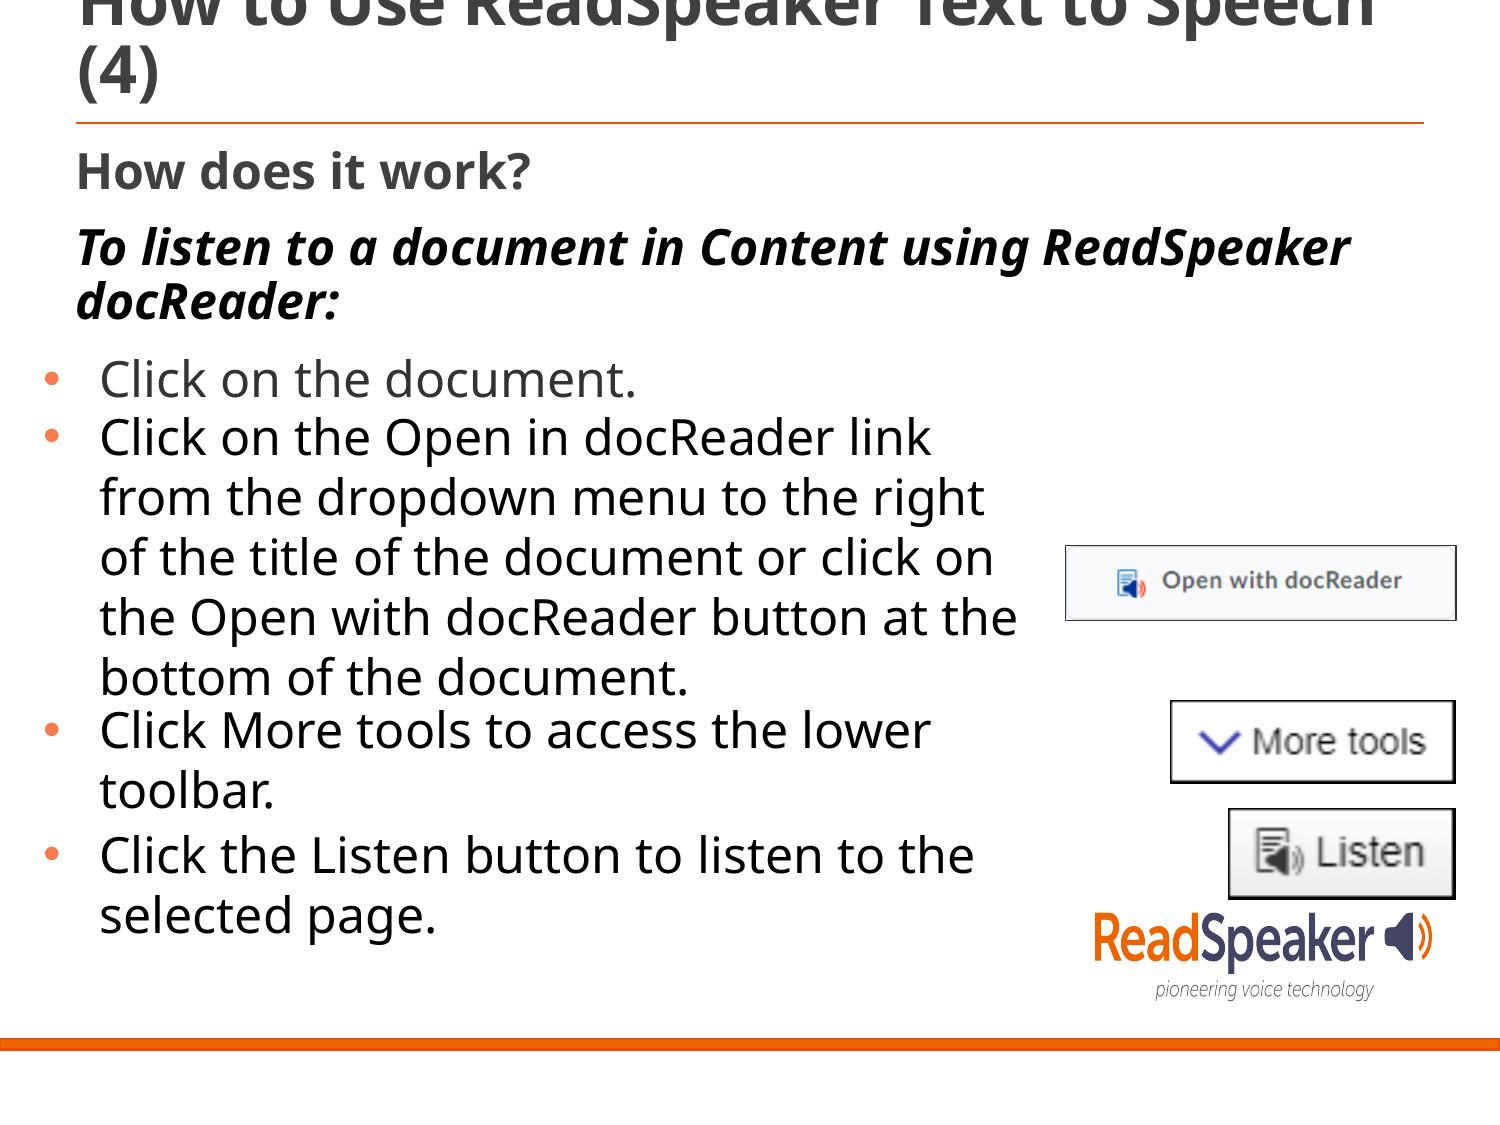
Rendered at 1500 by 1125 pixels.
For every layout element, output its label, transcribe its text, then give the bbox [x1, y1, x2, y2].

text_box Click the Listen button to listen to the selected page. [43, 823, 1066, 941]
picture [1065, 545, 1456, 621]
text_box Click More tools to access the lower toolbar. [43, 699, 1042, 757]
picture [1068, 808, 1459, 1010]
list How does it work? To listen to a document in Content using ReadSpeaker docReader: [75, 138, 1480, 343]
text_box Click on the document. [43, 347, 1042, 405]
title How to Use ReadSpeaker Text to Speech (4) [62, 21, 1469, 115]
picture [1170, 700, 1456, 785]
text_box Click on the Open in docReader link from the dropdown menu to the right of the title of the document or click on the Open with docReader button at the bottom of the document. [43, 405, 1042, 699]
